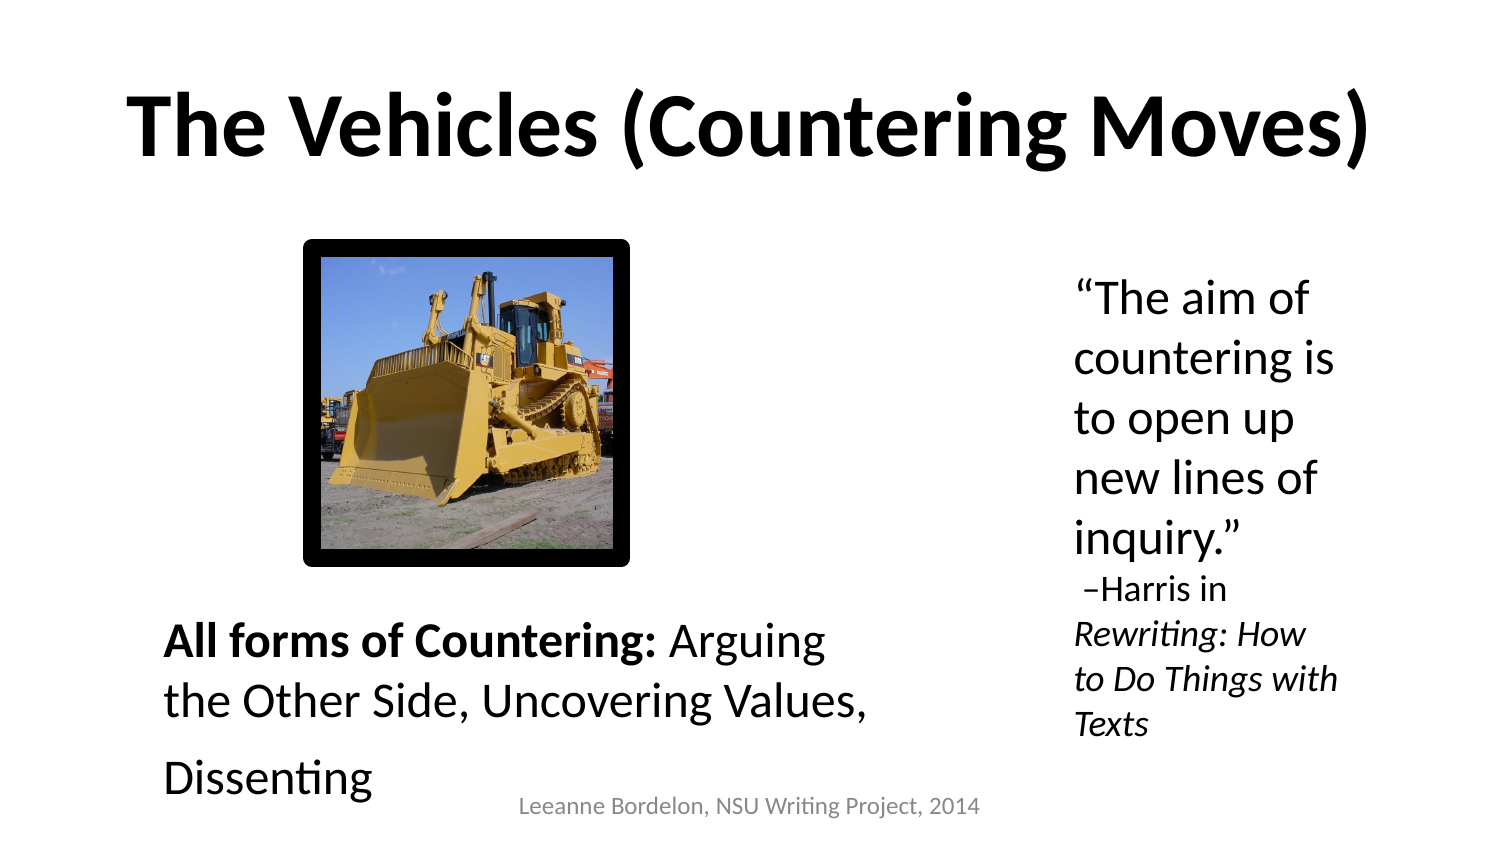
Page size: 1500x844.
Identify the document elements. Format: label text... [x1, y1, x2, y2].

text_box All forms of Countering: Arguing the Other Side, Uncovering Values, Dissenting [148, 600, 911, 794]
footer Leeanne Bordelon, NSU Writing Project, 2014 [496, 787, 1004, 822]
title The Vehicles (Countering Moves) [103, 83, 1397, 170]
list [320, 256, 613, 550]
text_box “The aim of countering is to open up new lines of inquiry.” –Harris in Rewriting: How to Do Things with Texts [1058, 256, 1361, 632]
